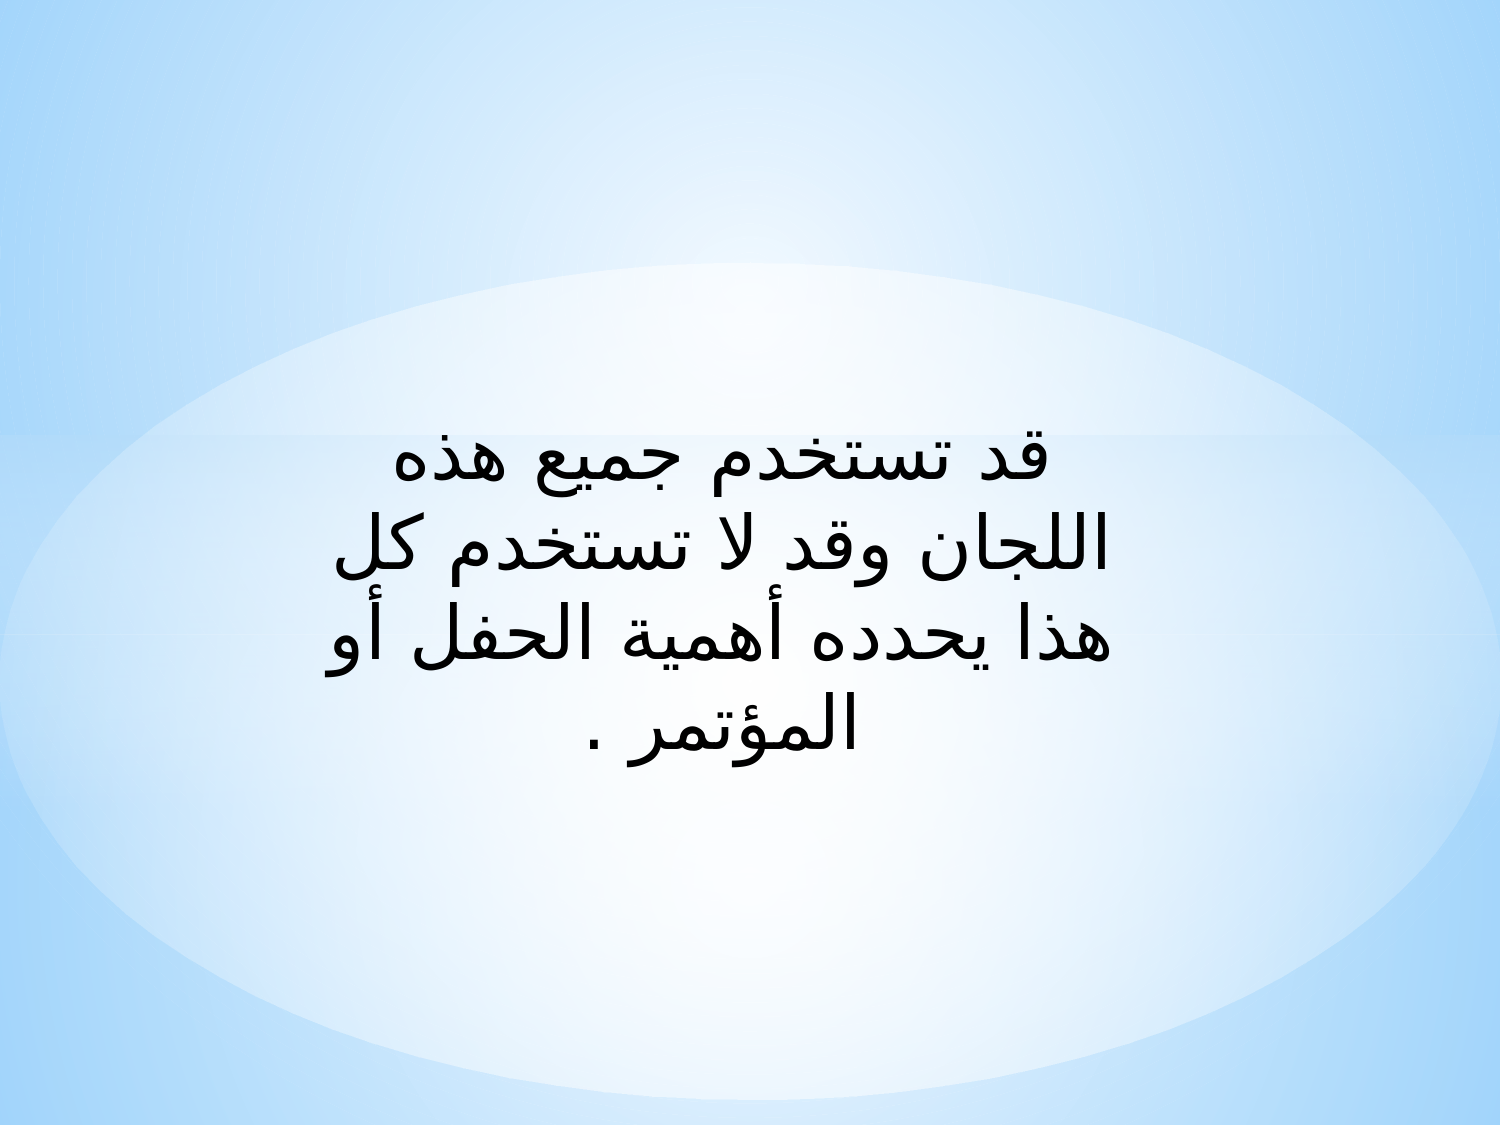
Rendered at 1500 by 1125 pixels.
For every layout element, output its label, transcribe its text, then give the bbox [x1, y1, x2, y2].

text_box قد تستخدم جميع هذه اللجان وقد لا تستخدم كل هذا يحدده أهمية الحفل أو المؤتمر . [268, 397, 1176, 772]
